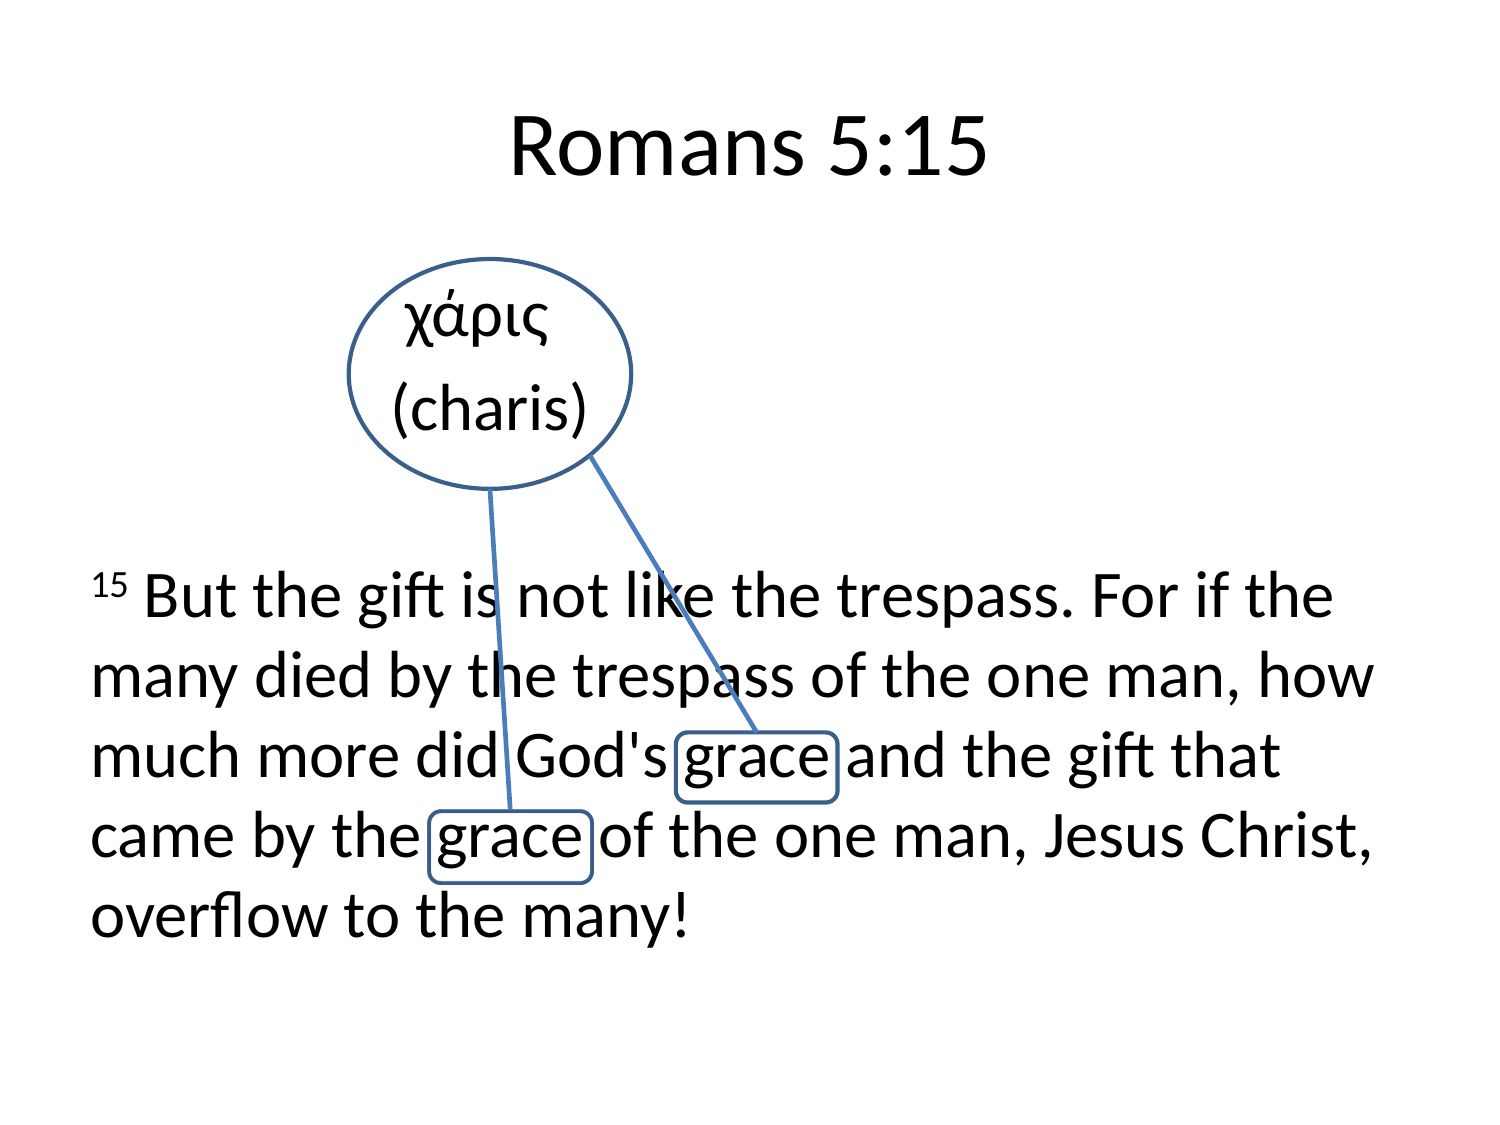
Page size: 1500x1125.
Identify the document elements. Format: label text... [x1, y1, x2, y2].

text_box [589, 455, 757, 733]
picture [427, 809, 594, 886]
text_box [673, 730, 840, 805]
title Romans 5:15 [75, 45, 1425, 233]
list χάρις (charis) 15 But the gift is not like the trespass. For if the many died by the trespass of the one man, how much more did God's grace and the gift that came by the grace of the one man, Jesus Christ, overflow to the many! [75, 262, 1425, 1005]
text_box [346, 256, 634, 491]
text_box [489, 488, 511, 811]
